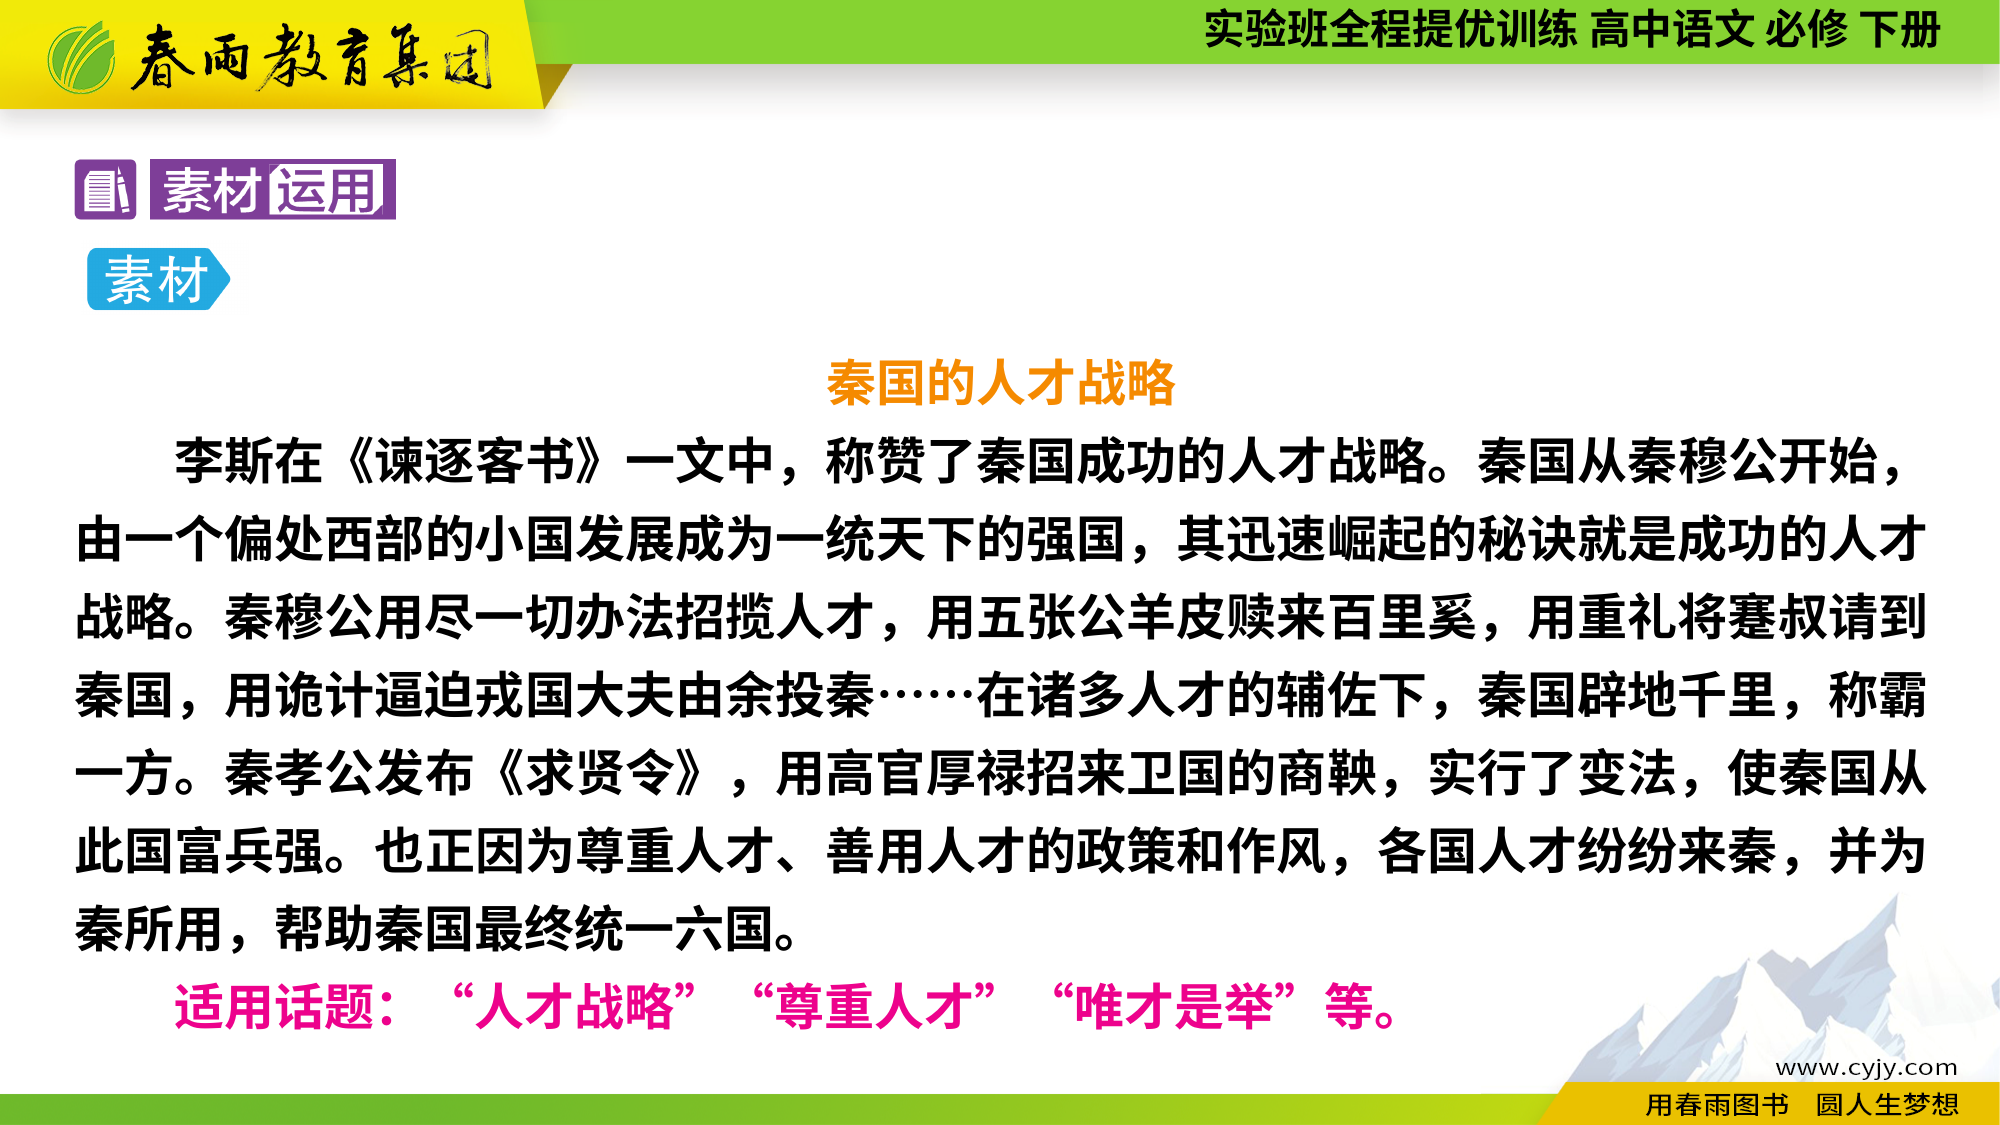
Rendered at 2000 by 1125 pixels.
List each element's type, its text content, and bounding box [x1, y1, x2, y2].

list 秦国的人才战略 李斯在《谏逐客书》一文中，称赞了秦国成功的人才战略。秦国从秦穆公开始，由一个偏处西部的小国发展成为一统天下的强国，其迅速崛起的秘诀就是成功的人才战略。秦穆公用尽一切办法招揽人才，用五张公羊皮赎来百里奚，用重礼将蹇叔请到秦国，用诡计逼迫戎国大夫由余投秦……在诸多人才的辅佐下，秦国辟地千里，称霸一方。秦孝公发布《求贤令》，用高官厚禄招来卫国的商鞅，实行了变法，使秦国从此国富兵强。也正因为尊重人才、善用人才的政策和作风，各国人才纷纷来秦，并为秦所用，帮助秦国最终统一六国。 适用话题：“人才战略”“尊重人才”“唯才是举”等。 [59, 326, 1944, 1042]
picture [0, 0, 2000, 1125]
